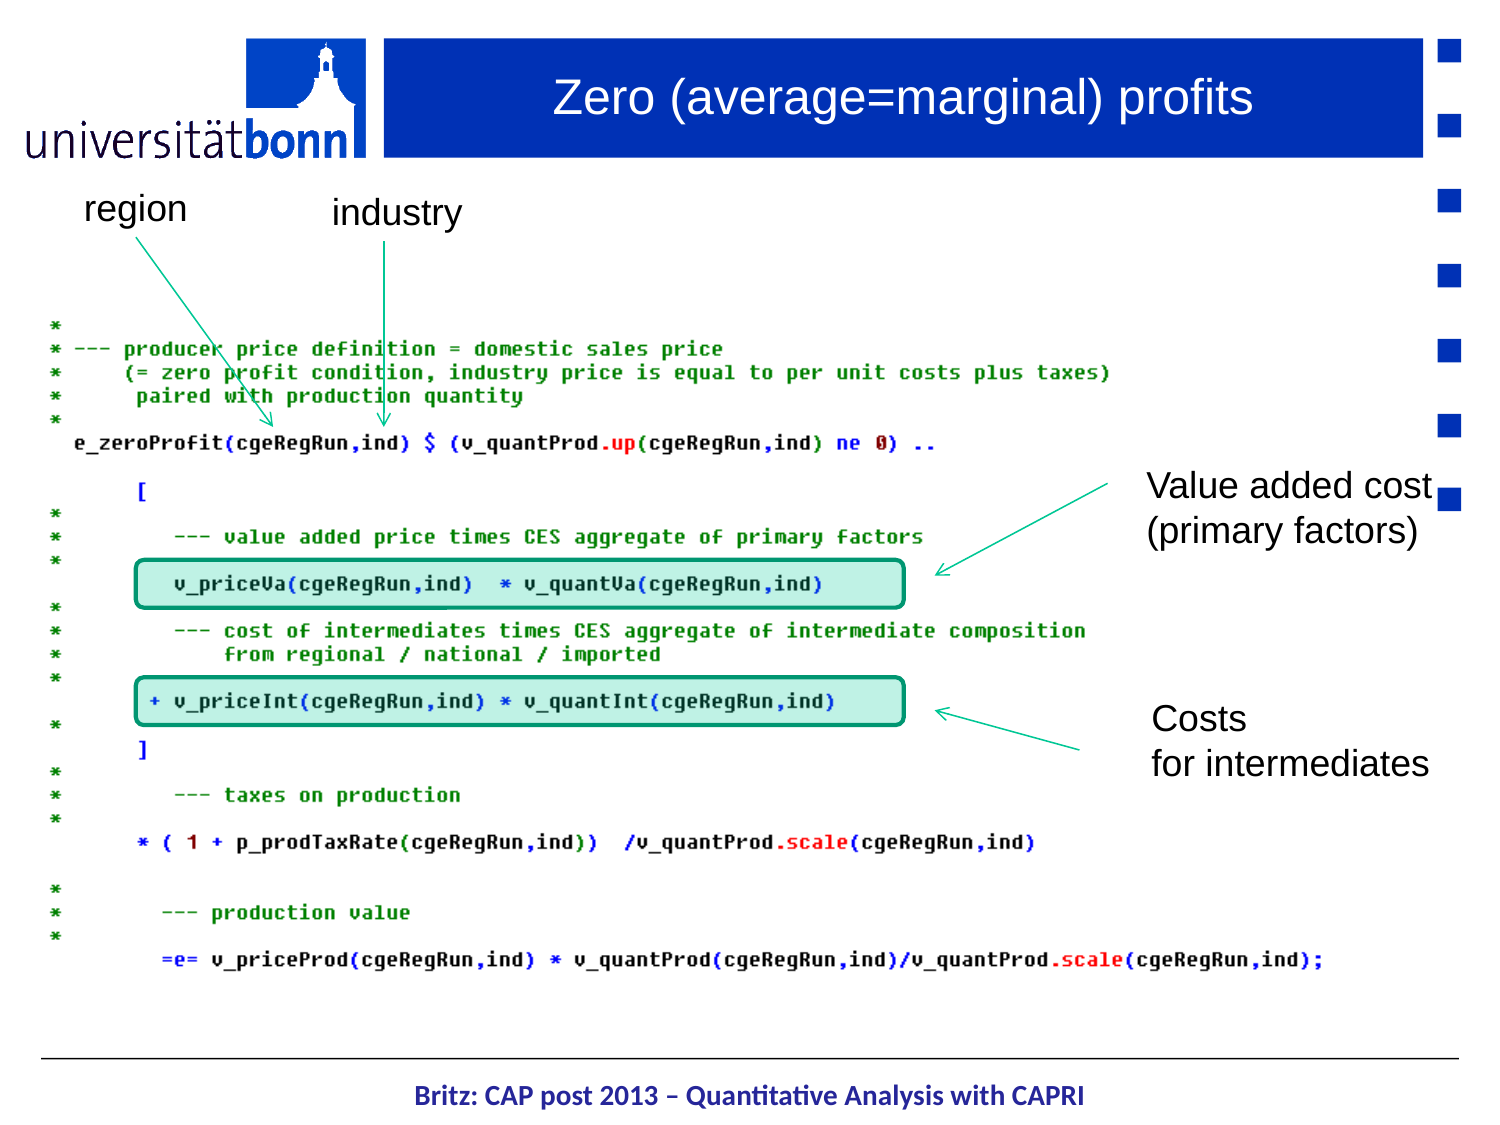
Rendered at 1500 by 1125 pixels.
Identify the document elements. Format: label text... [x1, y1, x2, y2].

text_box Costs for intermediates [1343, 686, 1445, 791]
title Zero (average=marginal) profits [383, 38, 1424, 158]
picture [24, 36, 368, 160]
picture [40, 309, 1338, 1001]
text_box Value added cost (primary factors) [1343, 453, 1448, 559]
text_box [135, 236, 274, 428]
text_box region [69, 176, 203, 237]
text_box industry [317, 180, 478, 241]
footer Britz: CAP post 2013 – Quantitative Analysis with CAPRI [40, 1070, 1460, 1107]
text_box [934, 483, 1108, 576]
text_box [934, 709, 1080, 751]
